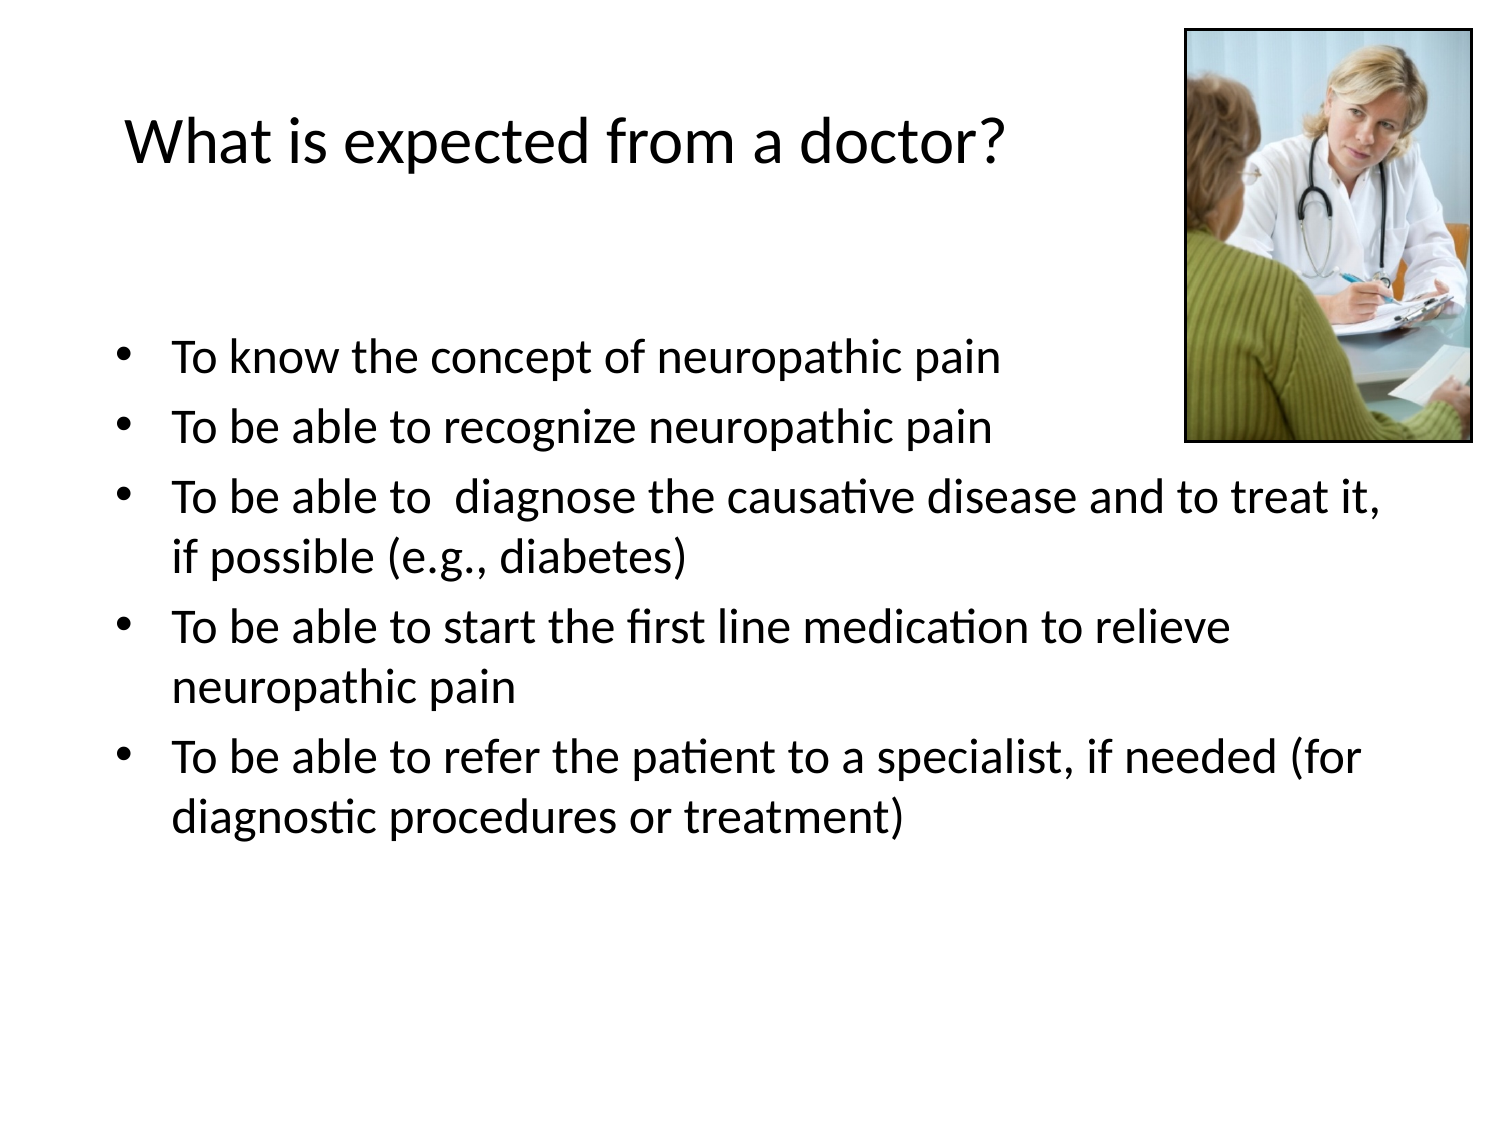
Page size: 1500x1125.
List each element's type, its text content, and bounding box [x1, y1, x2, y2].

list To know the concept of neuropathic pain To be able to recognize neuropathic pain To be able to diagnose the causative disease and to treat it, if possible (e.g., diabetes) To be able to start the first line medication to relieve neuropathic pain To be able to refer the patient to a specialist, if needed (for diagnostic procedures or treatment) [100, 315, 1424, 1059]
picture [1186, 30, 1471, 440]
title What is expected from a doctor? [29, 42, 1105, 231]
